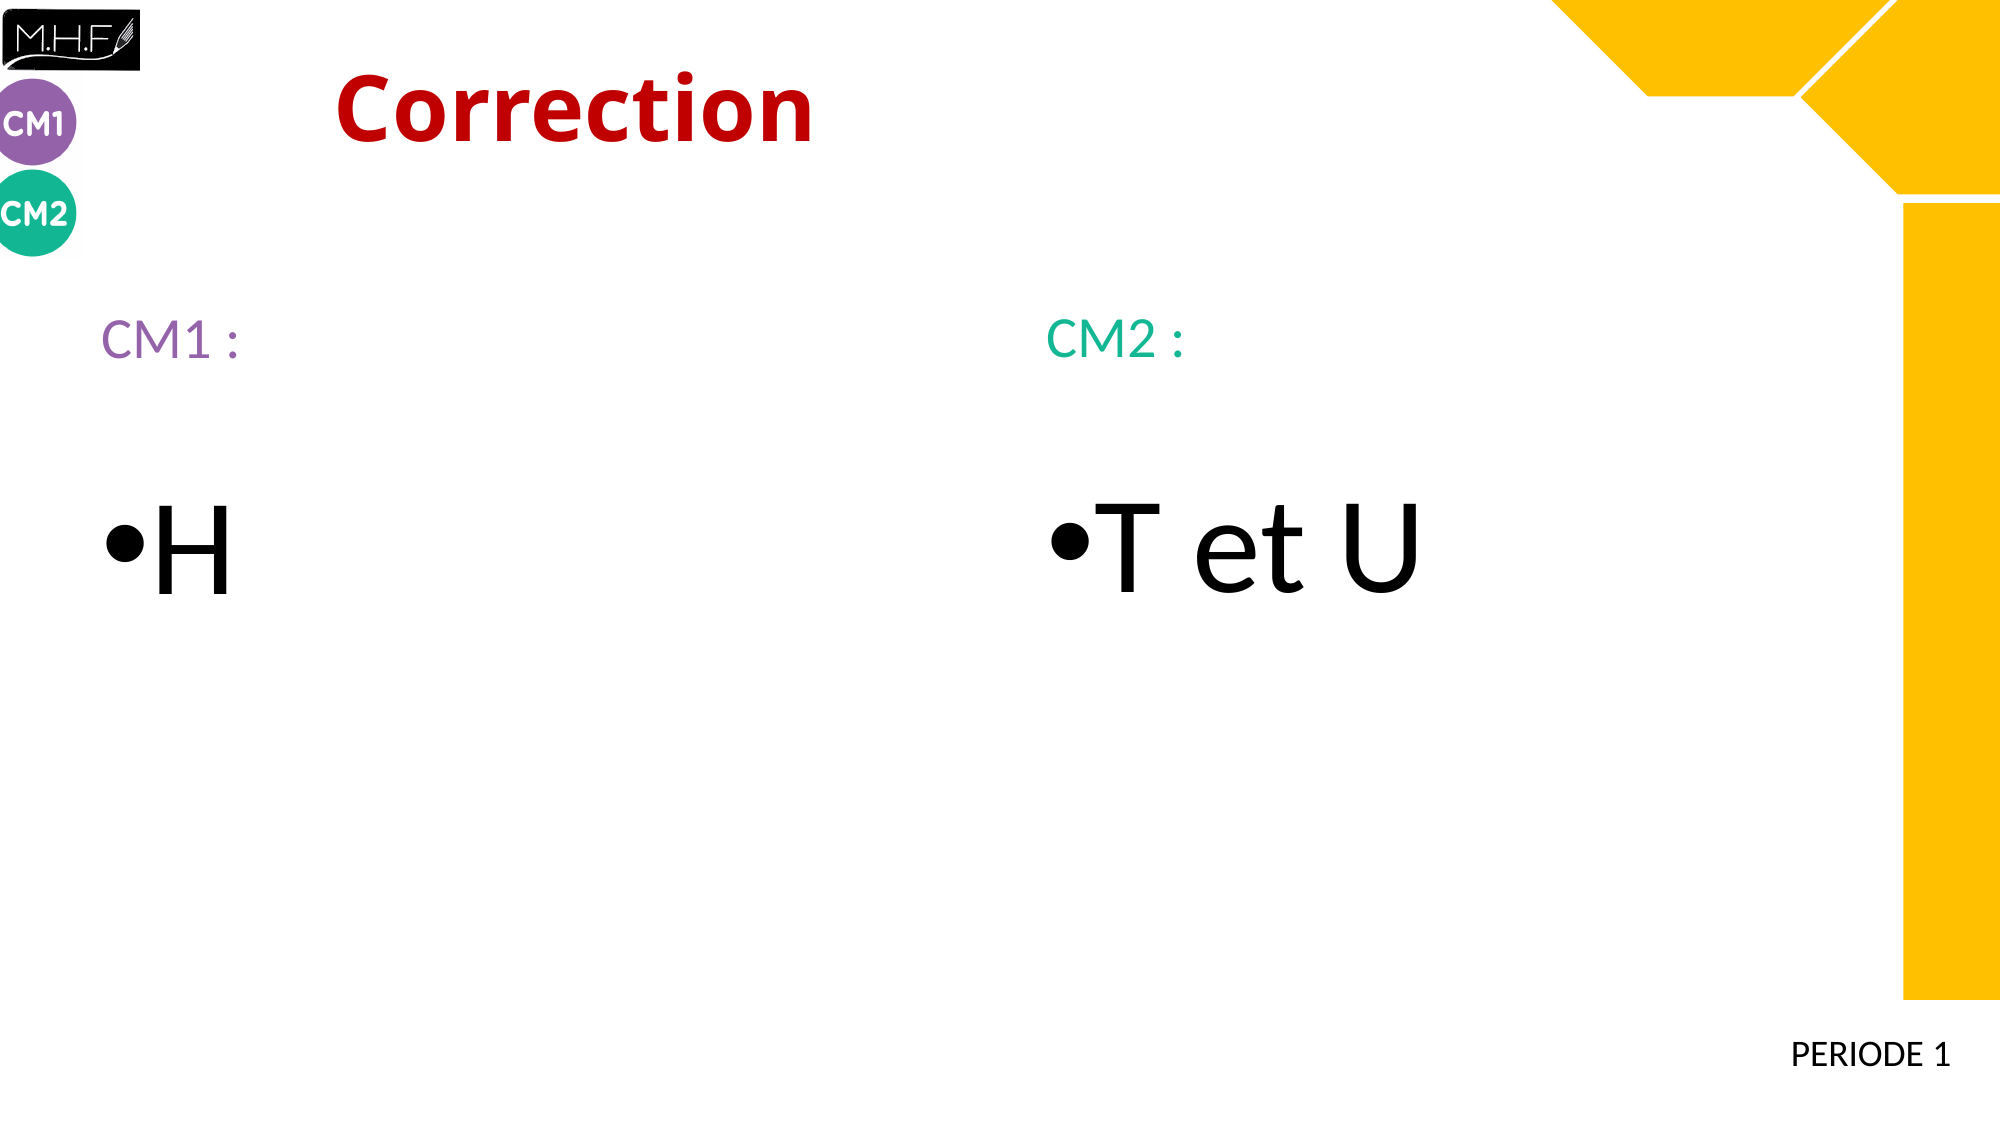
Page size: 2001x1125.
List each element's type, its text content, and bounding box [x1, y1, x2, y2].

list CM1 : H [86, 300, 897, 1015]
text_box PERIODE 1 [1362, 1021, 1967, 1125]
picture [0, 7, 140, 259]
text_box [1549, 0, 1892, 98]
text_box [1902, 202, 2000, 1001]
title Correction [318, 3, 1865, 221]
text_box CM2 : T et U [1031, 299, 1853, 1014]
text_box [1799, 0, 2000, 196]
